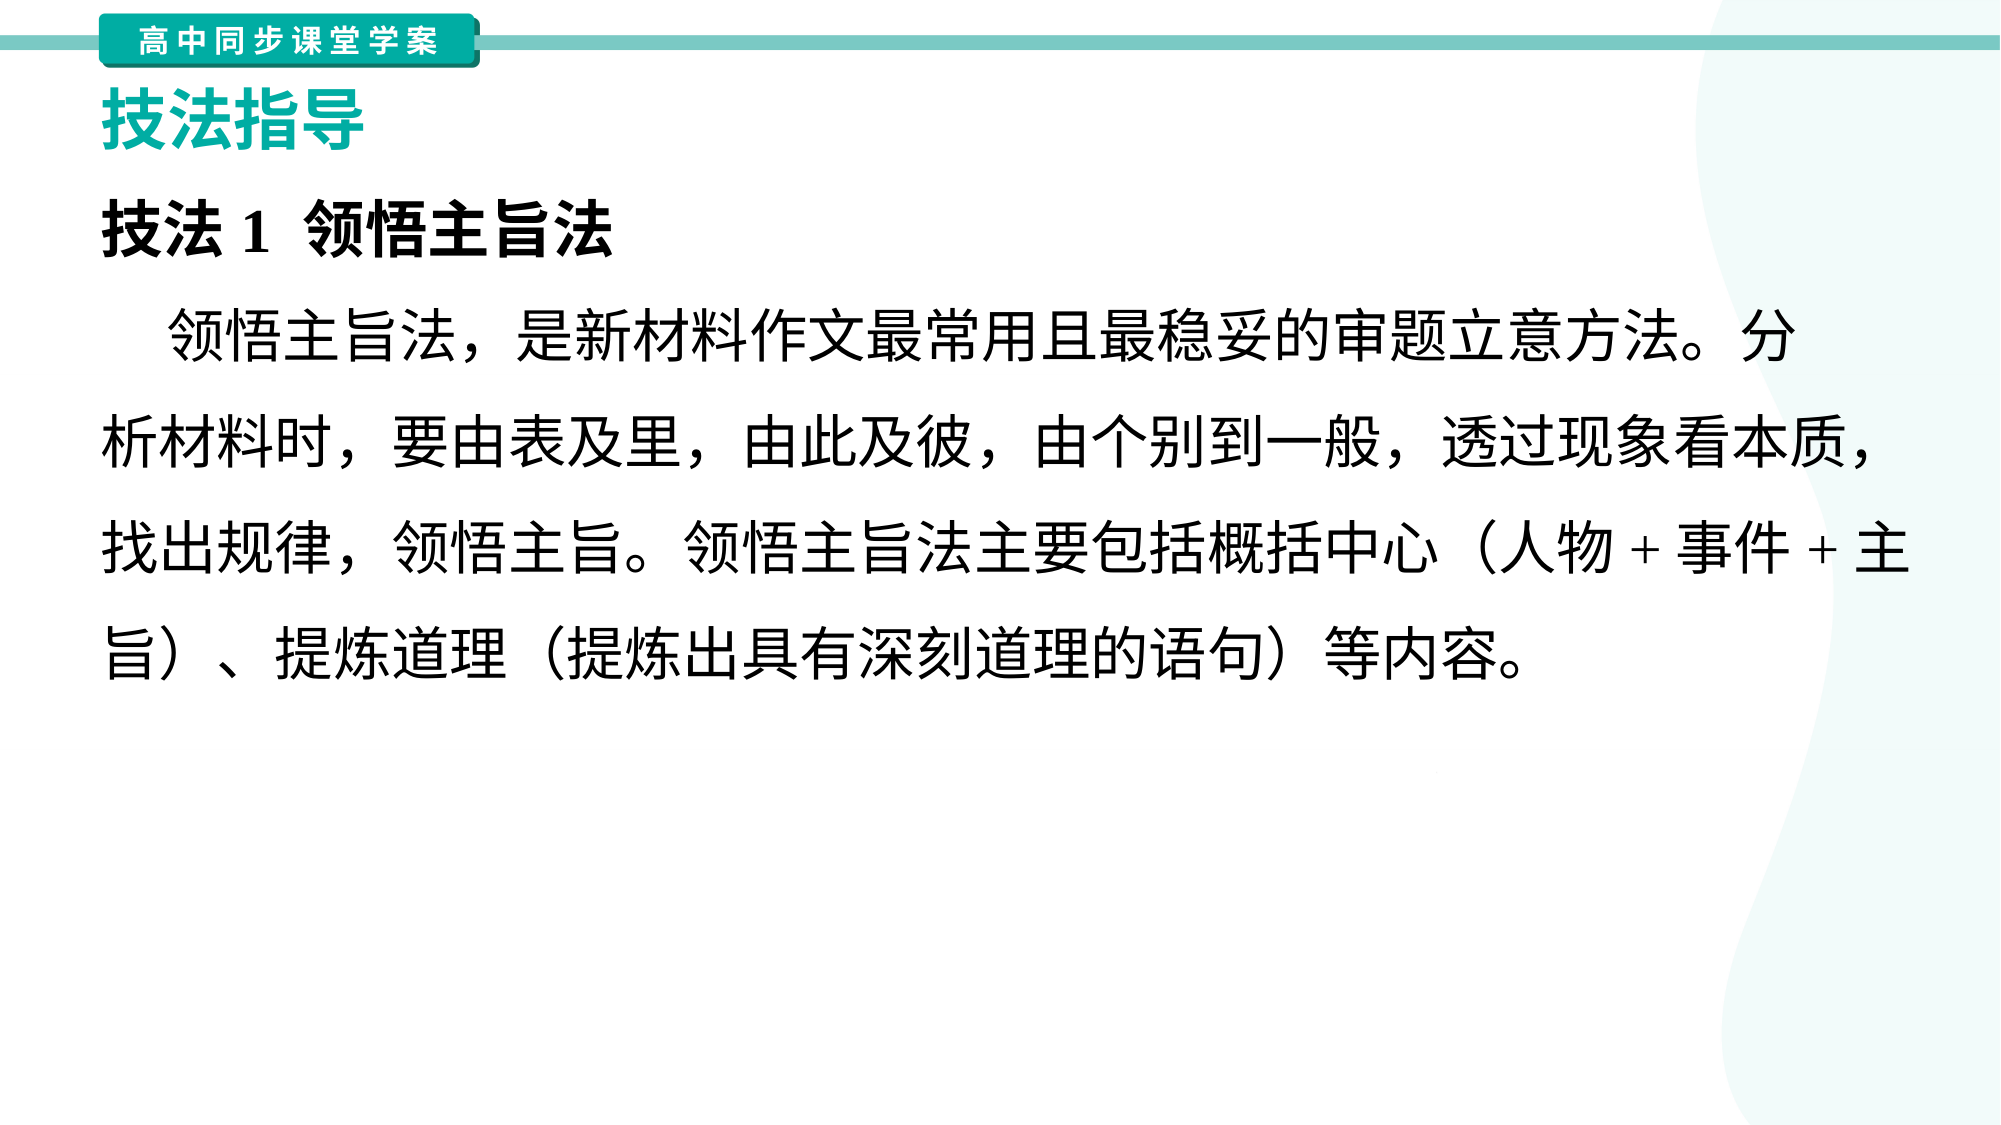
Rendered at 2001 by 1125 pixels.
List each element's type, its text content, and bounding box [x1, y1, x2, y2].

text_box 技法1 领悟主旨法 [100, 156, 1899, 262]
text_box 领悟主旨法，是新材料作文最常用且最稳妥的审题立意方法。分 析材料时，要由表及里，由此及彼，由个别到一般，透过现象看本质， 找出规律，领悟主旨。领悟主旨法主要包括概括中心（人物+事件+主 旨）、提炼道理（提炼出具有深刻道理的语句）等内容。 [100, 262, 1899, 688]
text_box 技法指导 [100, 76, 1899, 156]
picture [0, 0, 2000, 1125]
